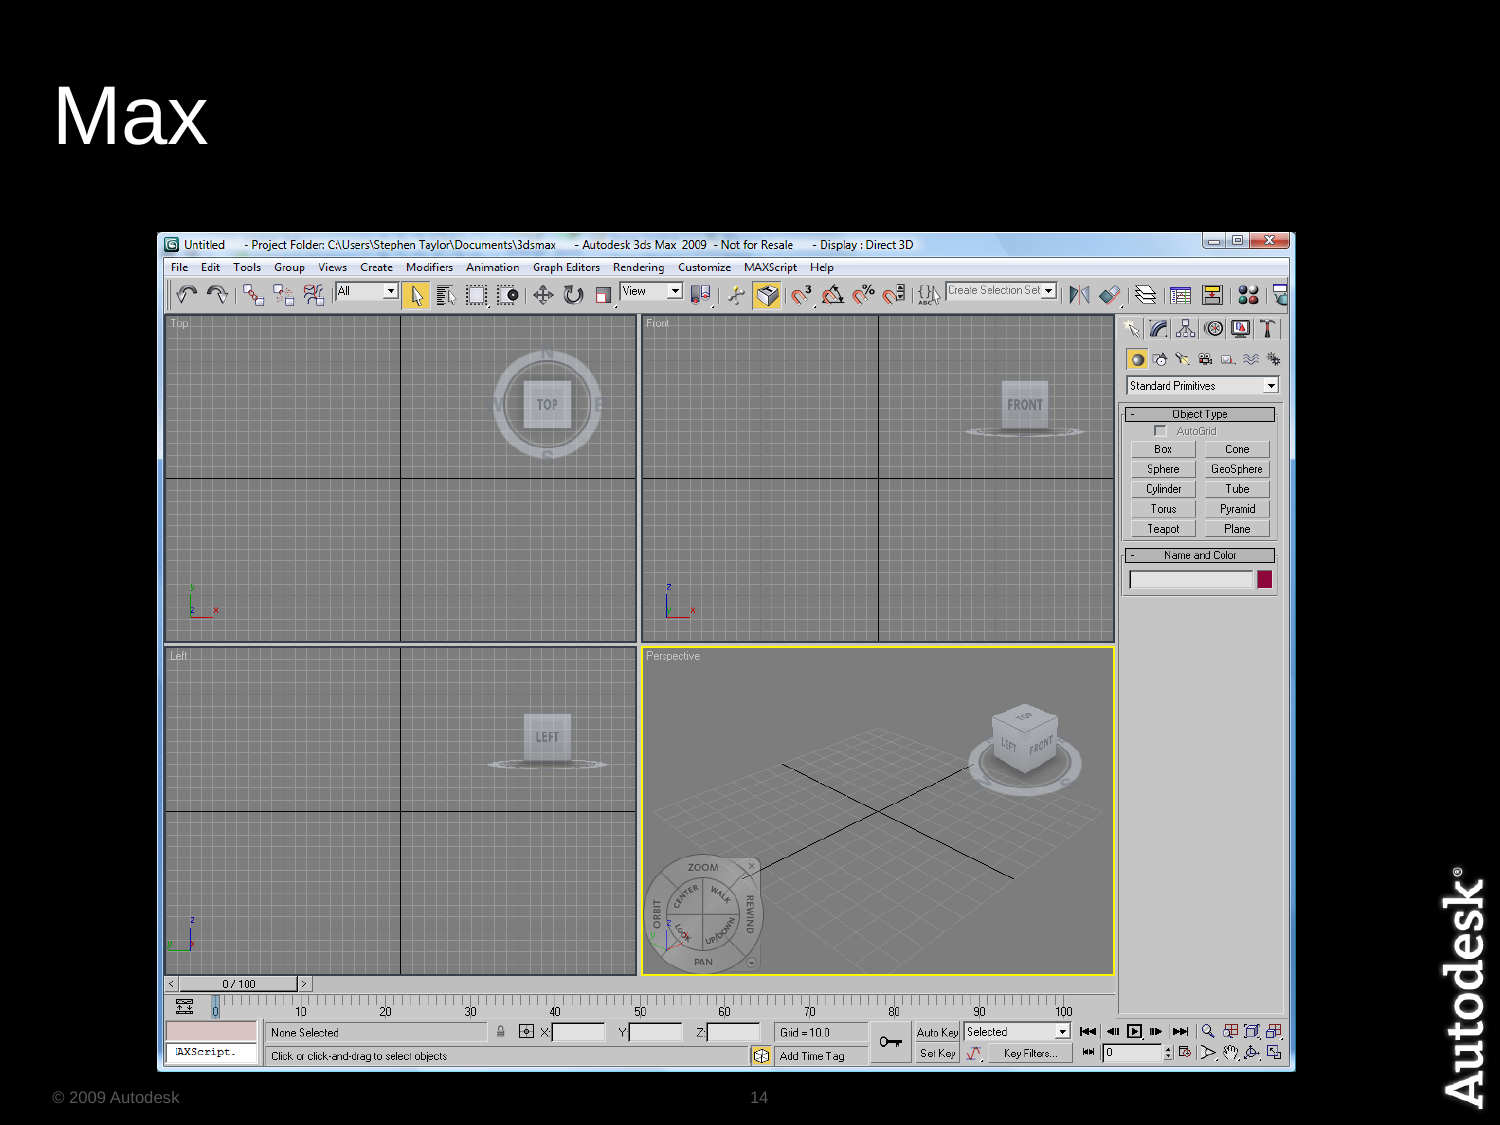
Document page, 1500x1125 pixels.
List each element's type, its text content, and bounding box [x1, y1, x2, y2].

picture [1402, 0, 1500, 1125]
title Max [52, 22, 1401, 211]
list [156, 231, 1296, 1073]
